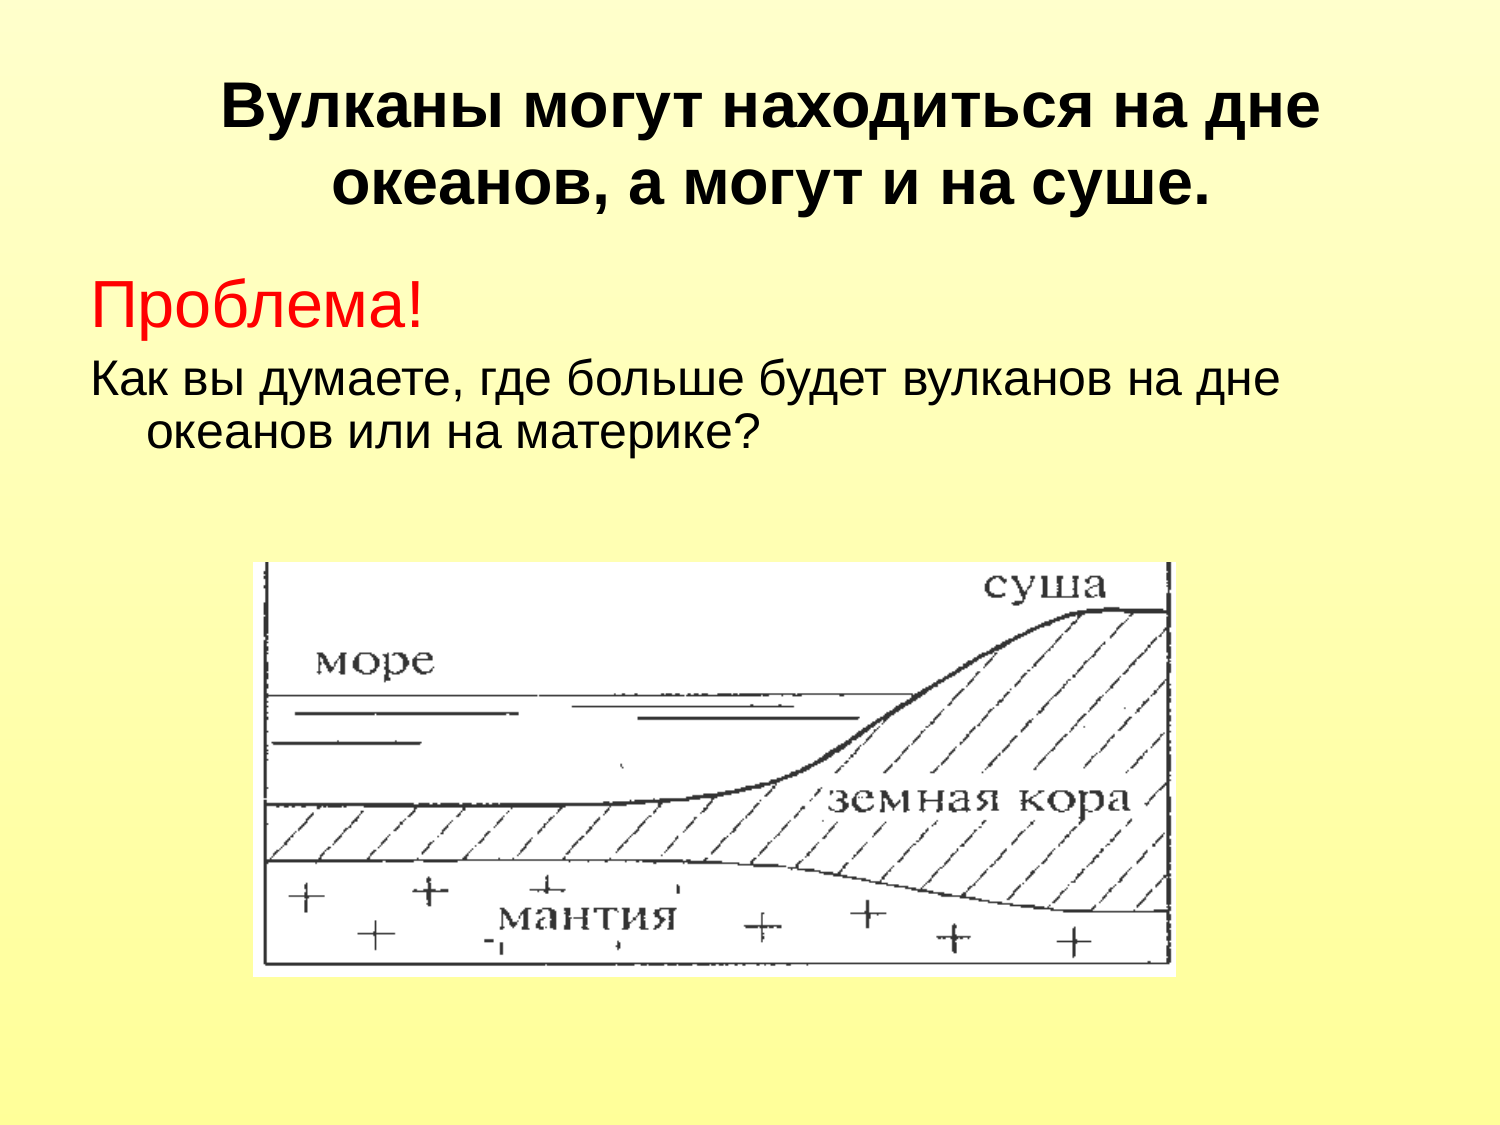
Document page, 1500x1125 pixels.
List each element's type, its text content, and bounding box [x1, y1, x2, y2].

title Вулканы могут находиться на дне океанов, а могут и на суше. [141, 52, 1401, 229]
list Проблема! Как вы думаете, где больше будет вулканов на дне океанов или на материке? [74, 262, 1400, 480]
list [253, 562, 1176, 977]
